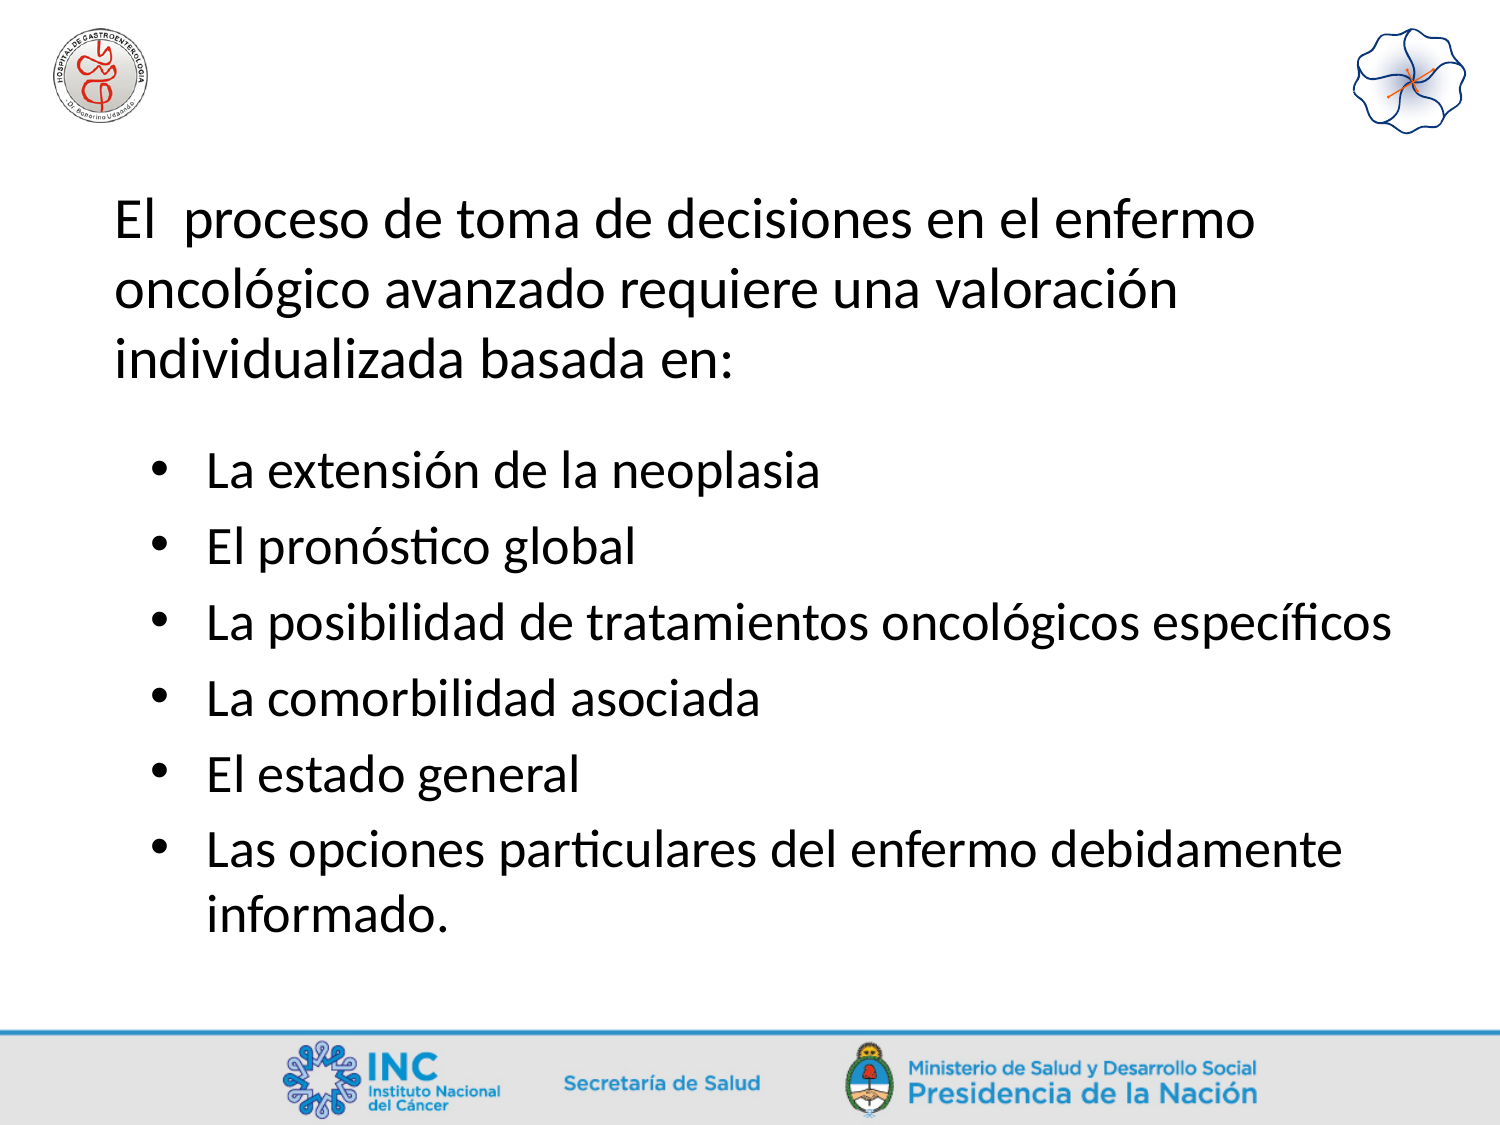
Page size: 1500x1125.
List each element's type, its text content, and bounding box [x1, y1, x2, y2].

text_box El proceso de toma de decisiones en el enfermo oncológico avanzado requiere una valoración individualizada basada en: [100, 172, 1451, 361]
picture [52, 28, 148, 124]
picture [1352, 28, 1467, 135]
picture [0, 1027, 1500, 1125]
text_box La extensión de la neoplasia El pronóstico global La posibilidad de tratamientos oncológicos específicos La comorbilidad asociada El estado general Las opciones particulares del enfermo debidamente informado. [135, 427, 1483, 1026]
